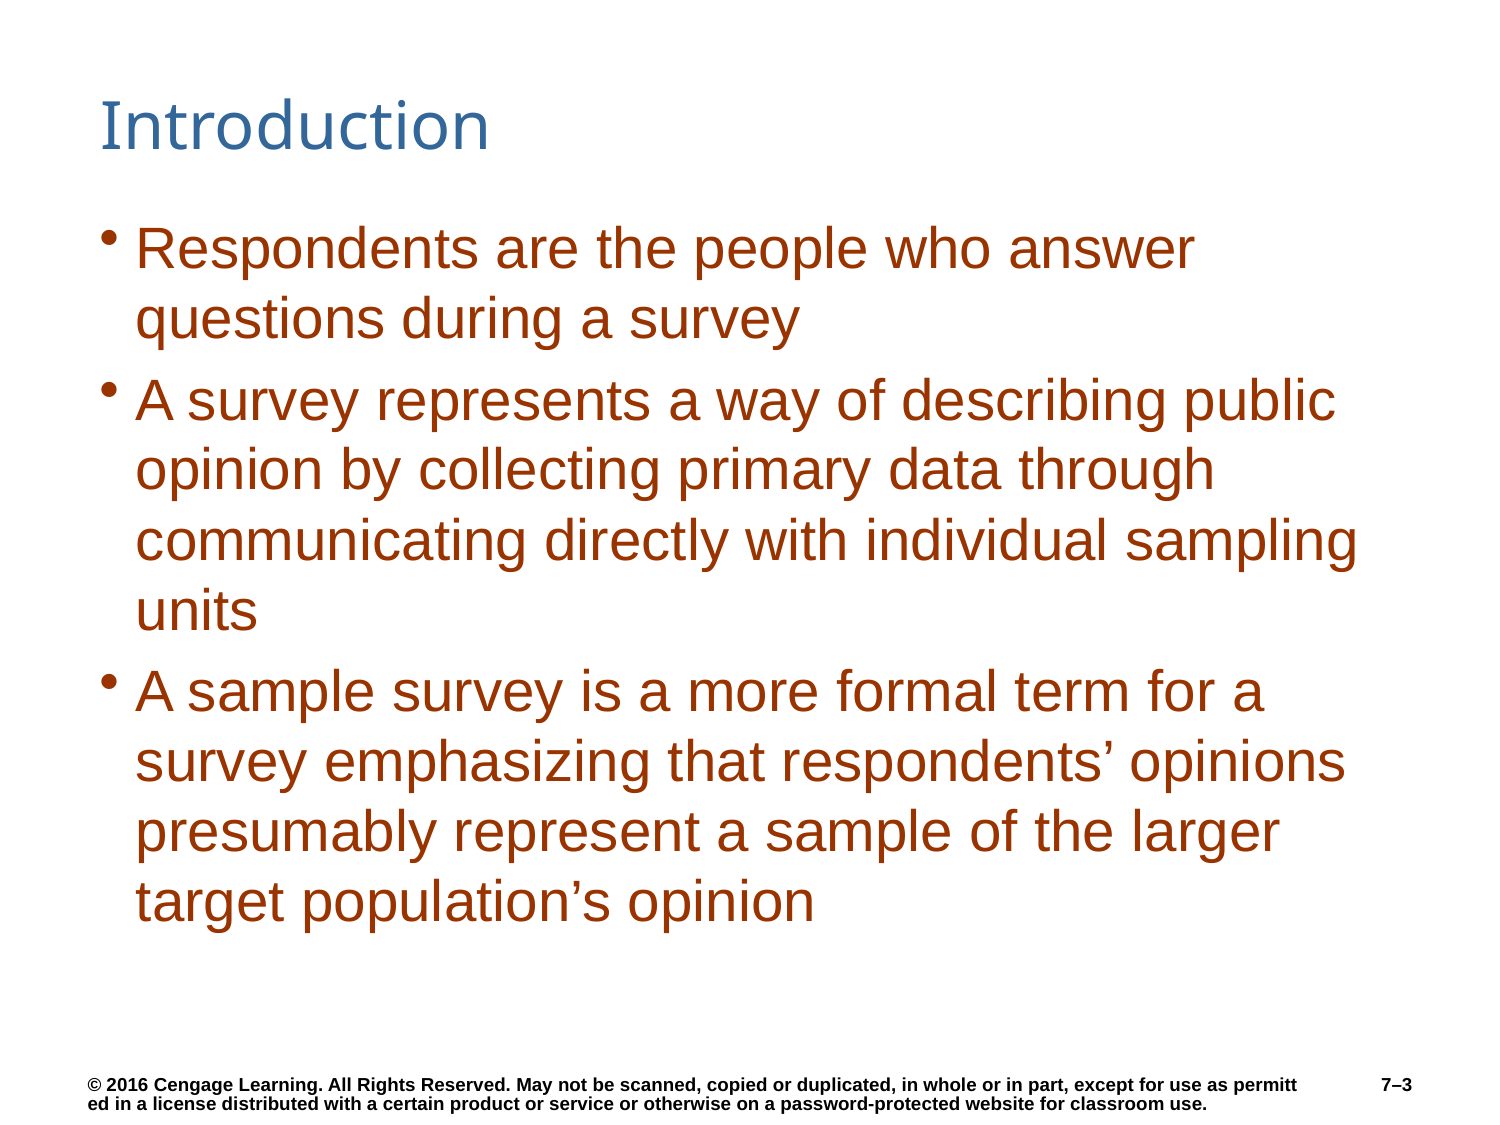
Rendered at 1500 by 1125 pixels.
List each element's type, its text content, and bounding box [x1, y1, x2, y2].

title Introduction [85, 75, 1411, 171]
footer © 2016 Cengage Learning. All Rights Reserved. May not be scanned, copied or duplicated, in whole or in part, except for use as permitted in a license distributed with a certain product or service or otherwise on a password-protected website for classroom use. [87, 1057, 1050, 1103]
list Respondents are the people who answer questions during a survey A survey represents a way of describing public opinion by collecting primary data through communicating directly with individual sampling units A sample survey is a more formal term for a survey emphasizing that respondents’ opinions presumably represent a sample of the larger target population’s opinion [84, 202, 1414, 1013]
slide_number 7–3 [1050, 1042, 1413, 1103]
